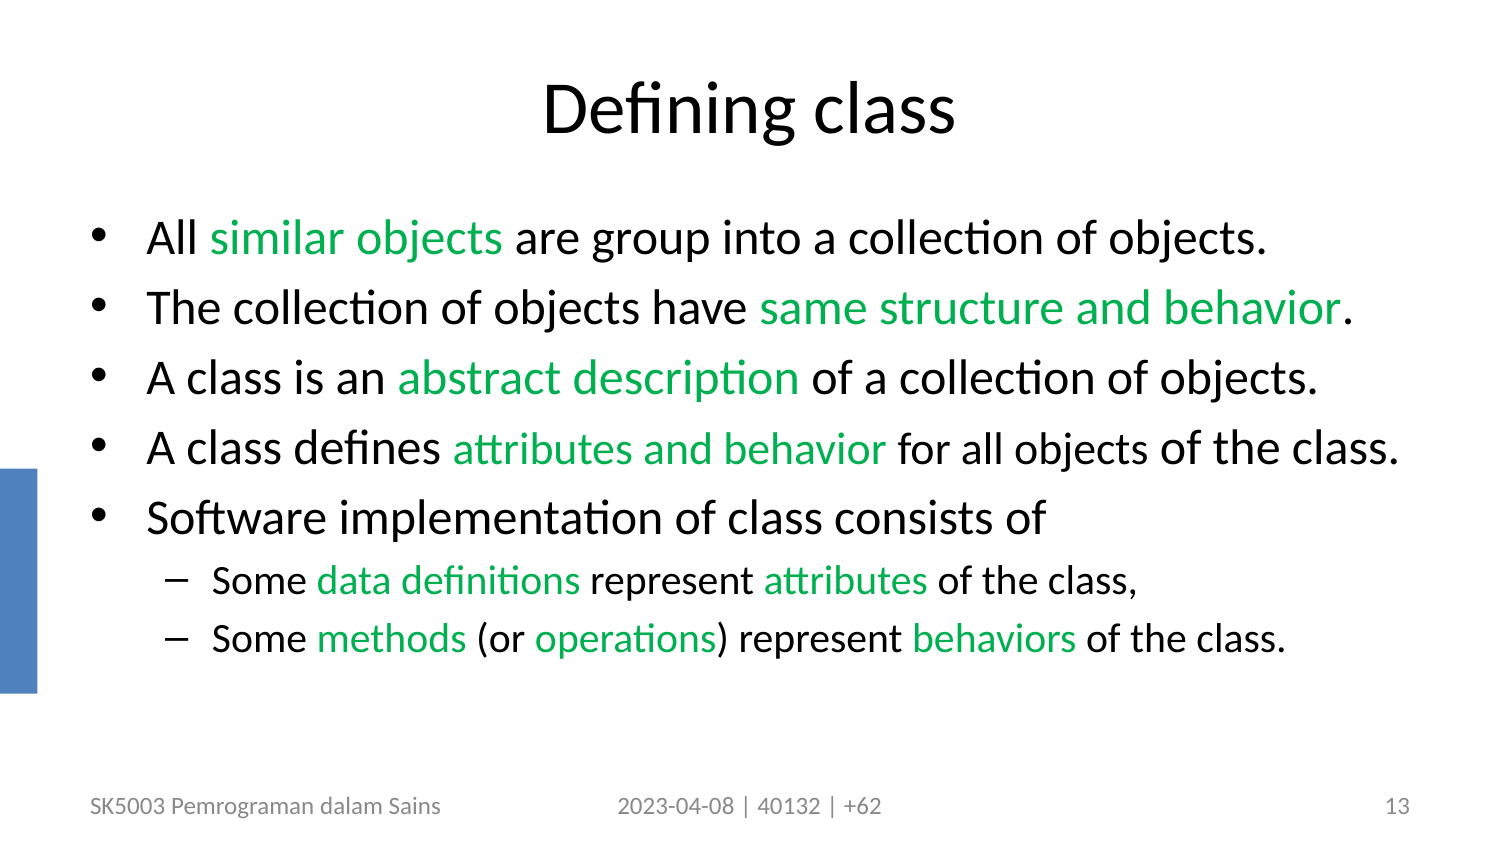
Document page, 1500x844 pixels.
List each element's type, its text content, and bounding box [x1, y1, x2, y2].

list All similar objects are group into a collection of objects. The collection of objects have same structure and behavior. A class is an abstract description of a collection of objects. A class defines attributes and behavior for all objects of the class. Software implementation of class consists of Some data definitions represent attributes of the class, Some methods (or operations) represent behaviors of the class. [74, 196, 1426, 754]
footer 2023-04-08 | 40132 | +62 [512, 782, 988, 827]
title Defining class [74, 33, 1426, 175]
slide_number SK5003 Pemrograman dalam Sains [75, 782, 463, 827]
slide_number 13 [1074, 782, 1425, 827]
